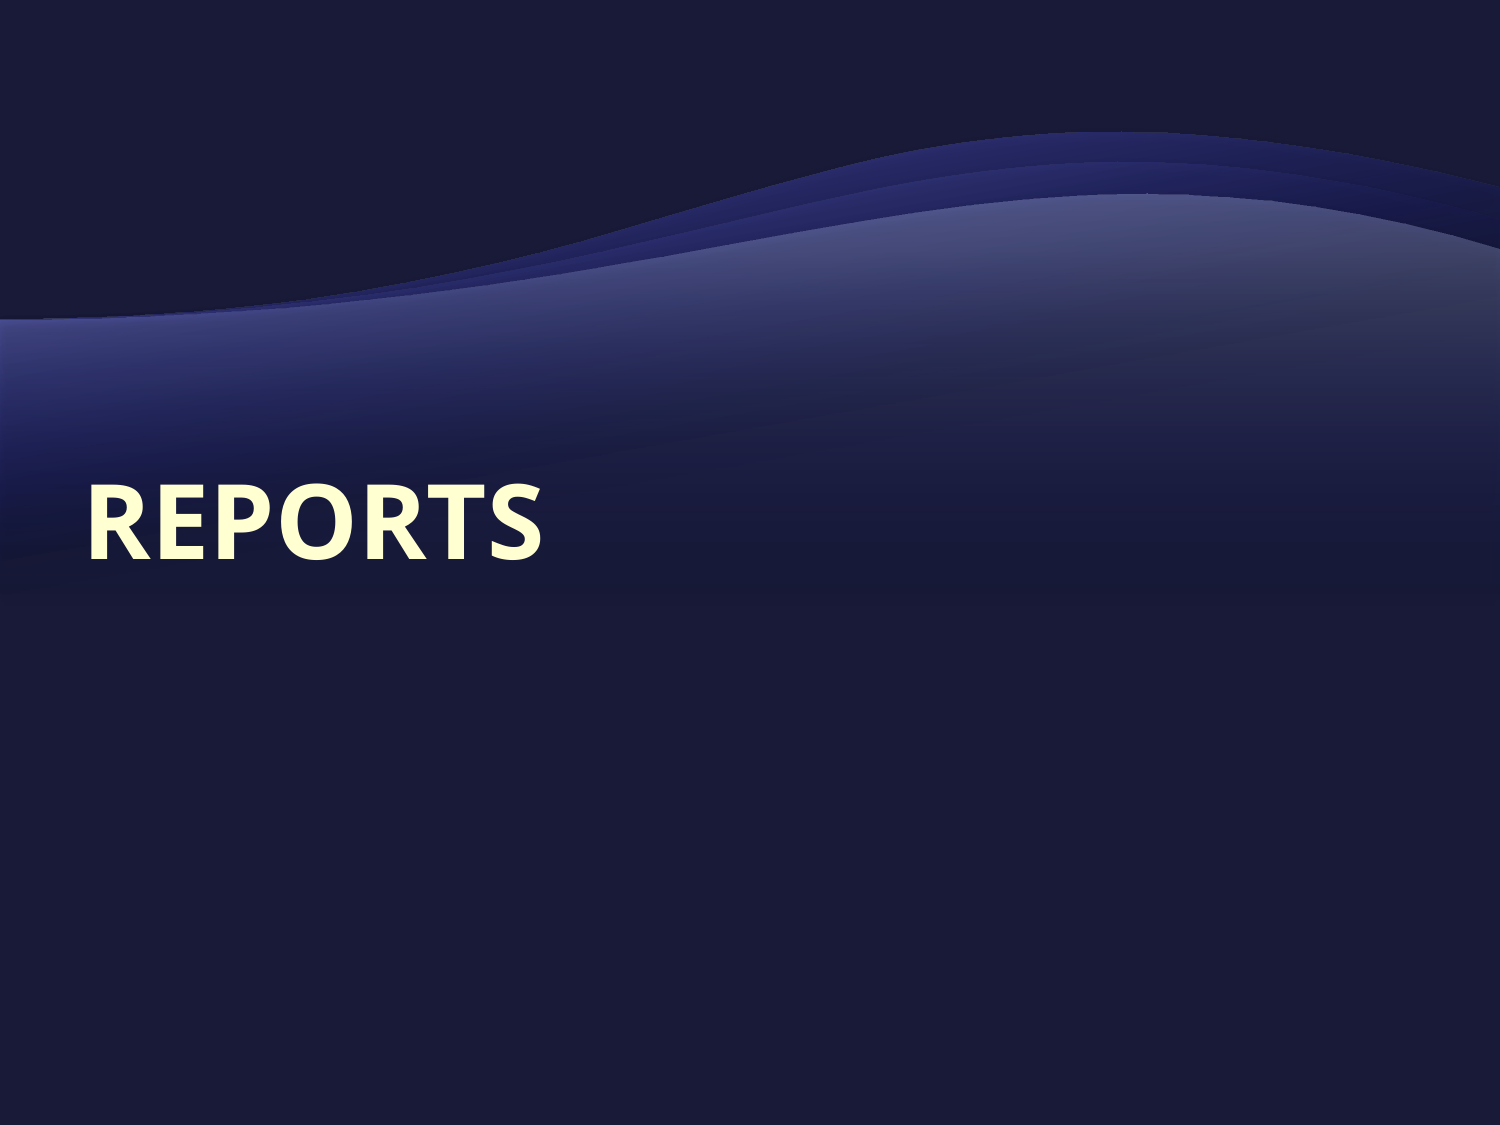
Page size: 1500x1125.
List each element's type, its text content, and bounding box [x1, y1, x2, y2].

title Reports [82, 455, 1433, 811]
